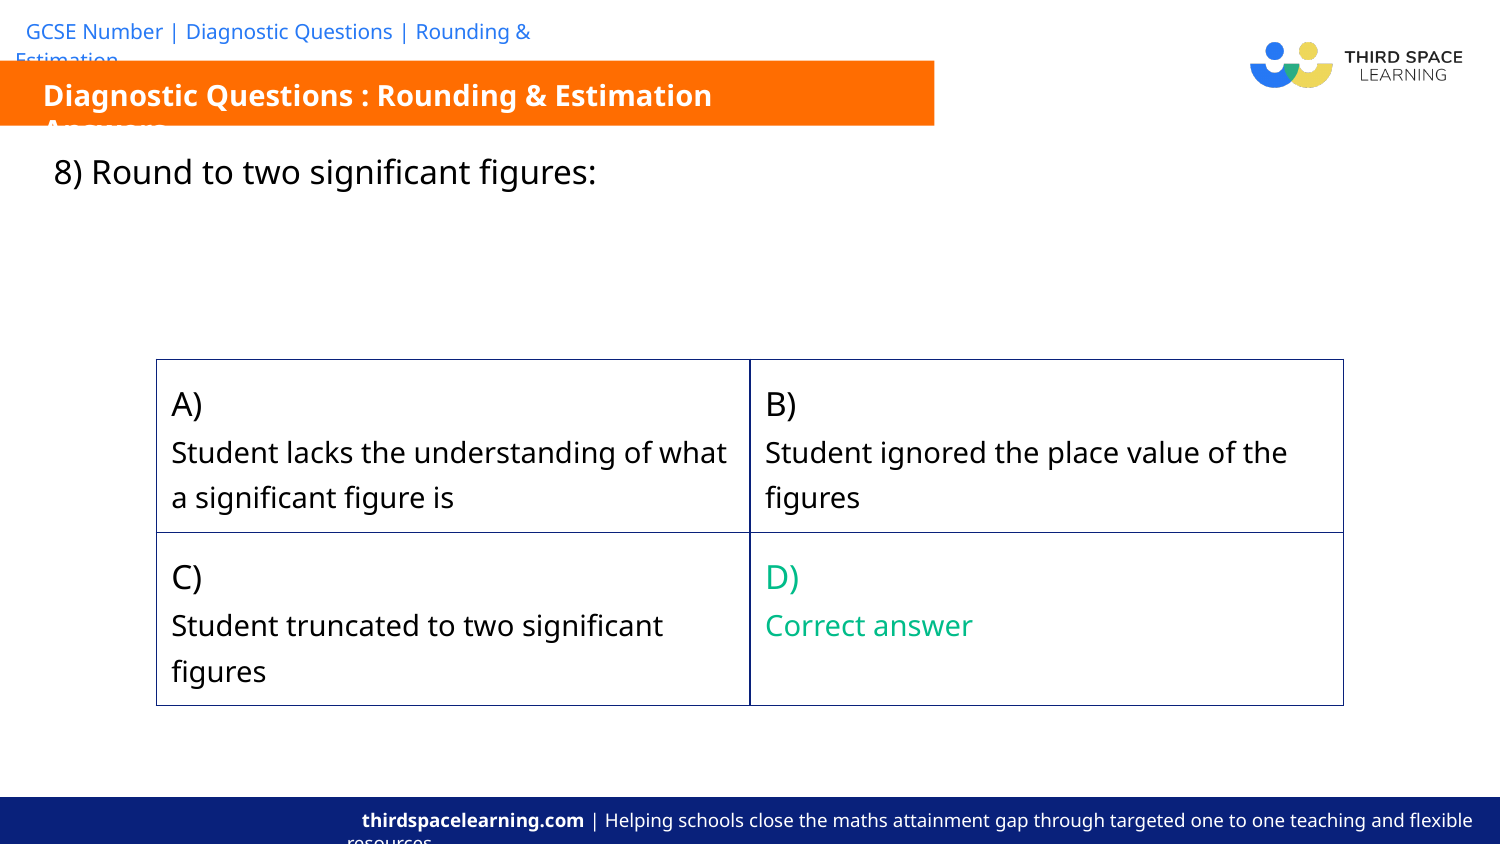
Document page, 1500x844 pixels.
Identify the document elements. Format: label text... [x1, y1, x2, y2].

text_box Diagnostic Questions : Rounding & Estimation Answers [27, 61, 837, 162]
picture [1250, 33, 1465, 99]
